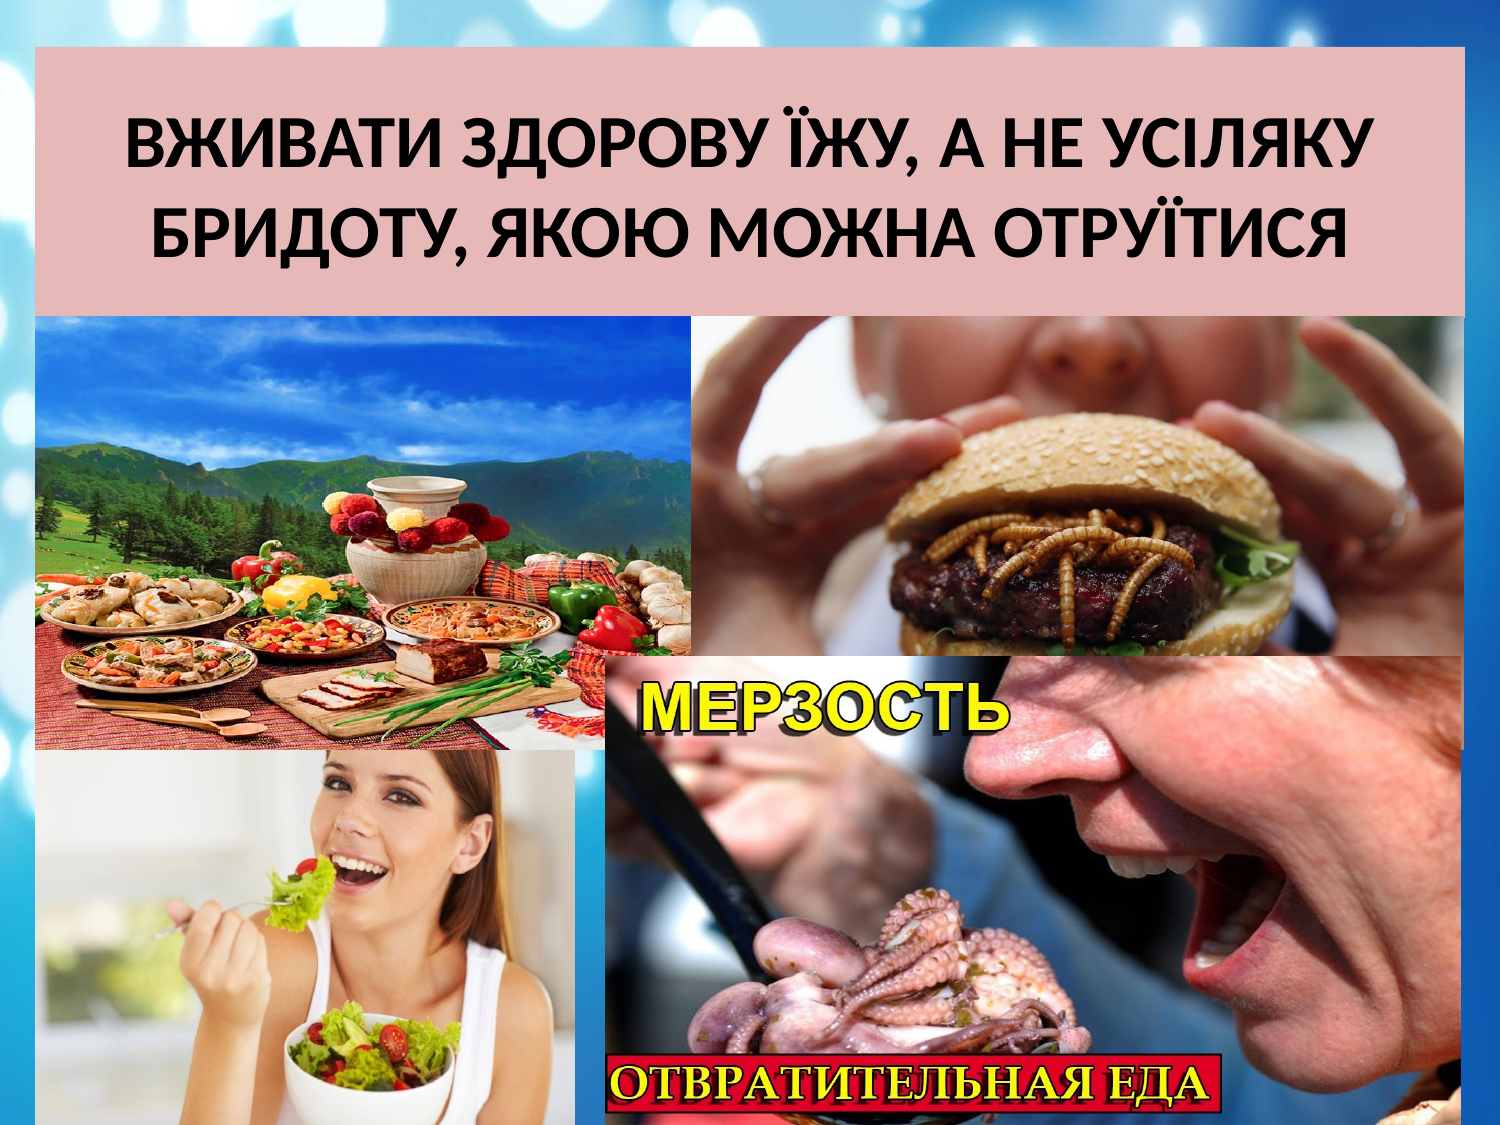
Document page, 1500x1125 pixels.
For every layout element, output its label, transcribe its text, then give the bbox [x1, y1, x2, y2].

title ВЖИВАТИ ЗДОРОВУ ЇЖУ, А НЕ УСІЛЯКУ БРИДОТУ, ЯКОЮ МОЖНА ОТРУЇТИСЯ [35, 46, 1465, 316]
picture [0, 0, 1500, 1125]
